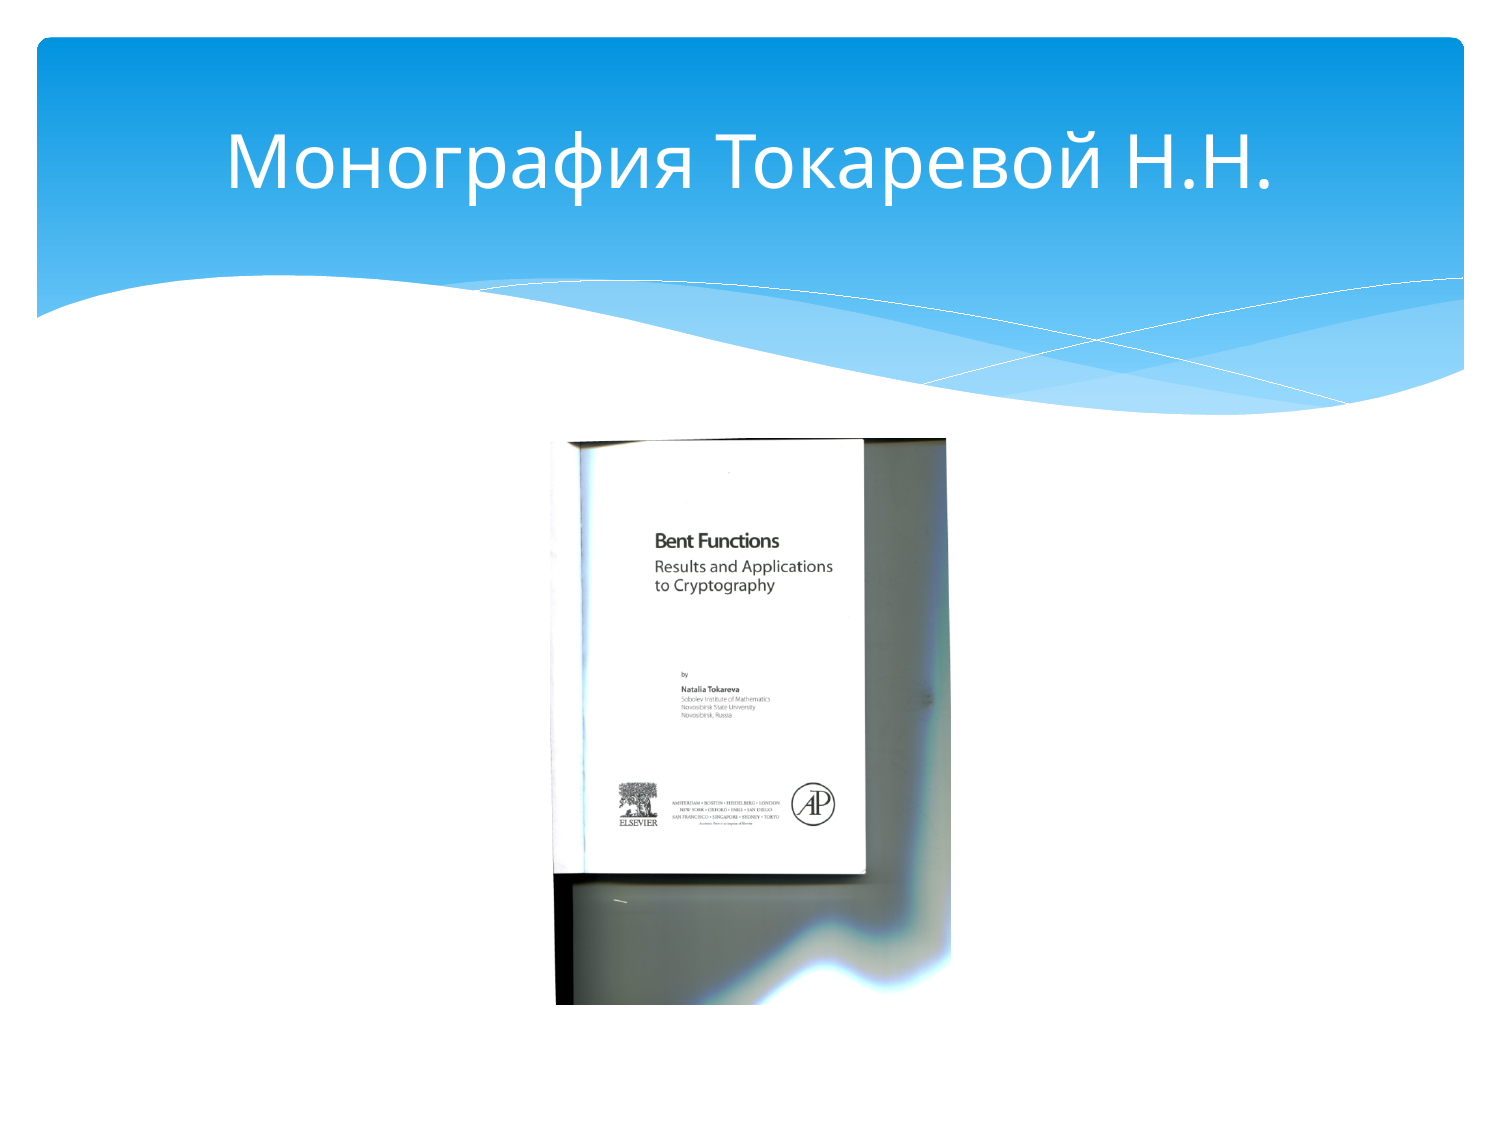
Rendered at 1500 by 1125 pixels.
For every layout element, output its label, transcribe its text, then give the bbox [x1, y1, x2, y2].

title Монография Токаревой Н.Н. [75, 55, 1425, 261]
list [550, 438, 952, 1006]
